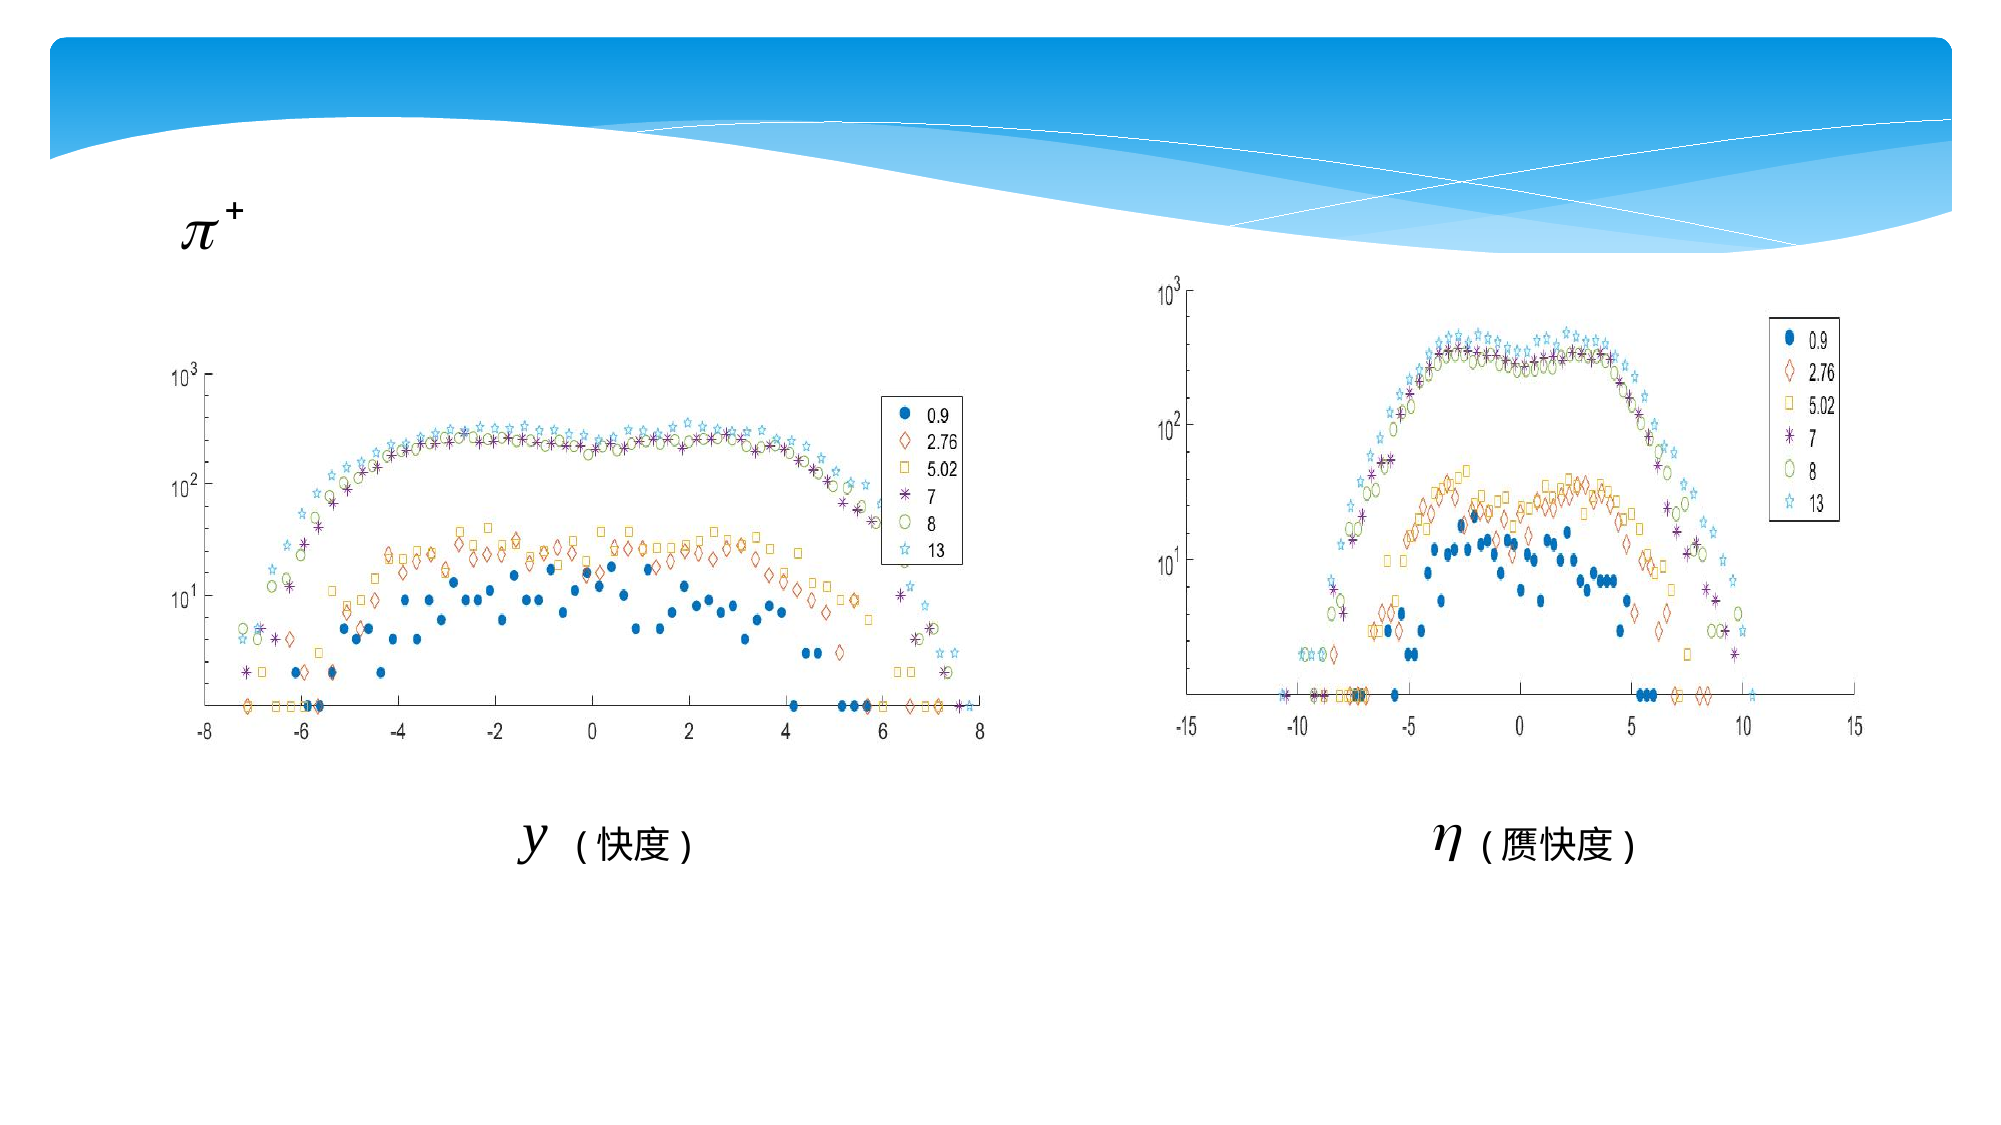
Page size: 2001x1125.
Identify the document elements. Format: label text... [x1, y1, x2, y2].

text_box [1427, 813, 1474, 874]
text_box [508, 813, 562, 877]
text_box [173, 182, 257, 266]
text_box (赝快度) [1476, 813, 1668, 874]
text_box (快度) [563, 813, 735, 874]
picture [74, 253, 1936, 752]
